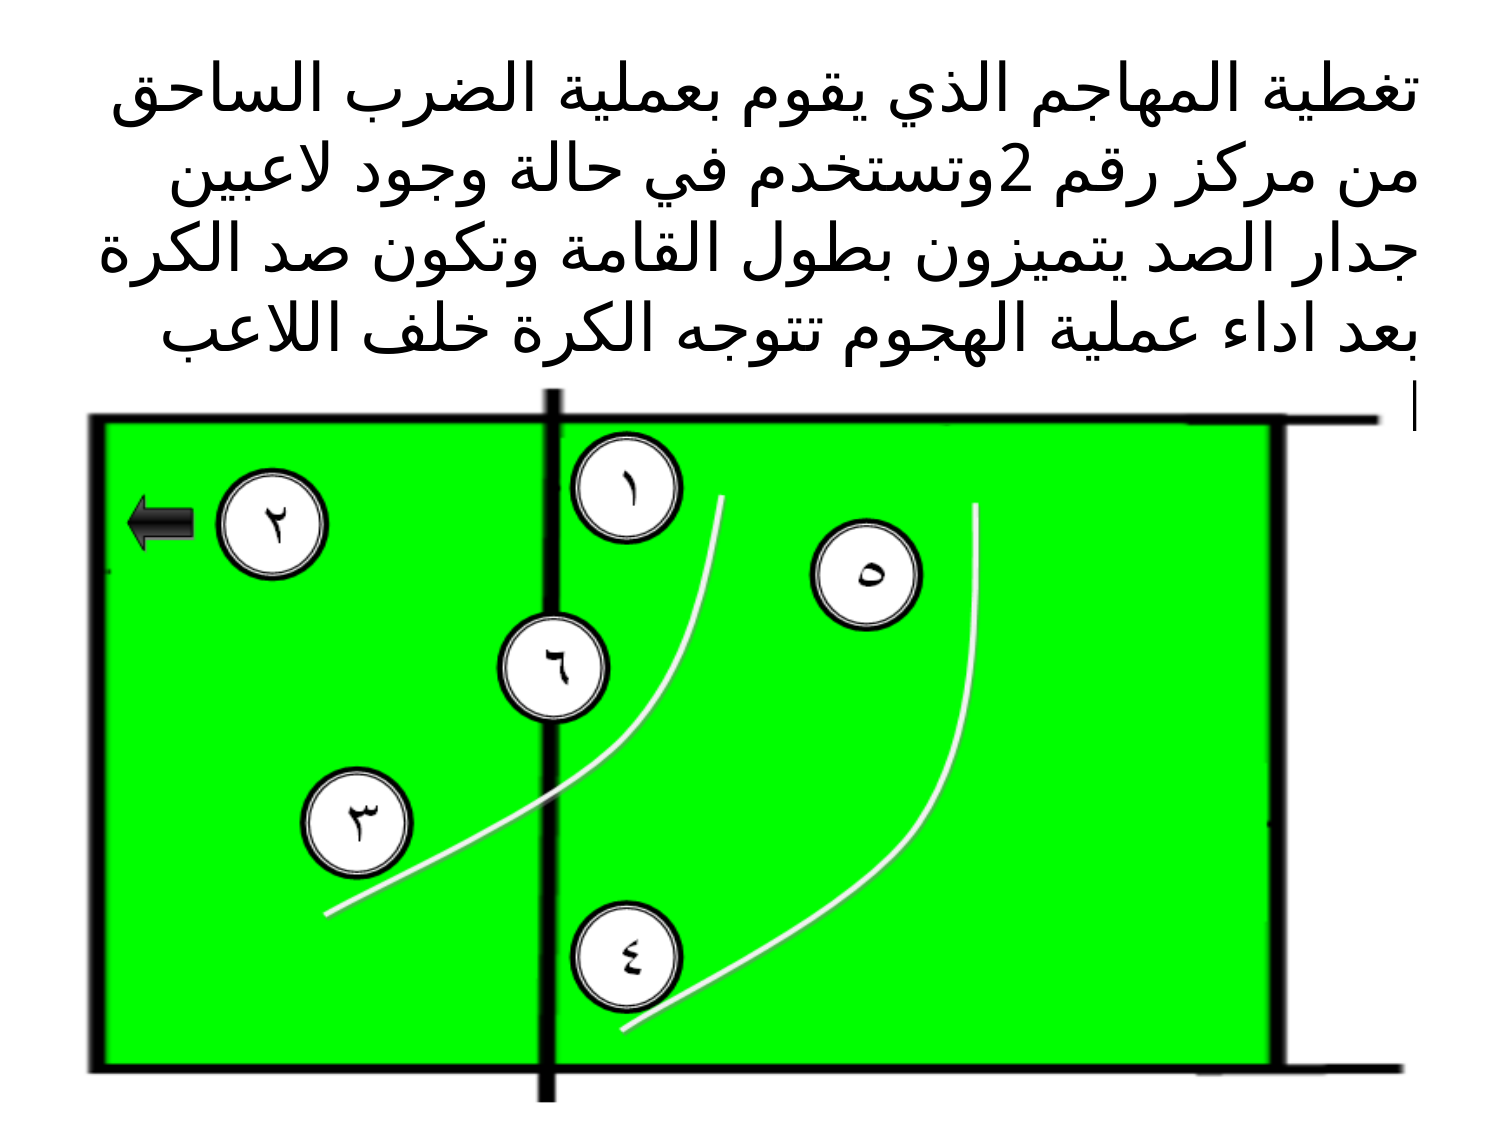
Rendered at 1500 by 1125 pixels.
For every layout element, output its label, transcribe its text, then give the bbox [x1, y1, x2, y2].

text_box تغطية المهاجم الذي يقوم بعملية الضرب الساحق من مركز رقم 2وتستخدم في حالة وجود لاعبين جدار الصد يتميزون بطول القامة وتكون صد الكرة بعد اداء عملية الهجوم تتوجه الكرة خلف اللاعب الكابس [37, 37, 1438, 452]
picture [62, 374, 1413, 1125]
